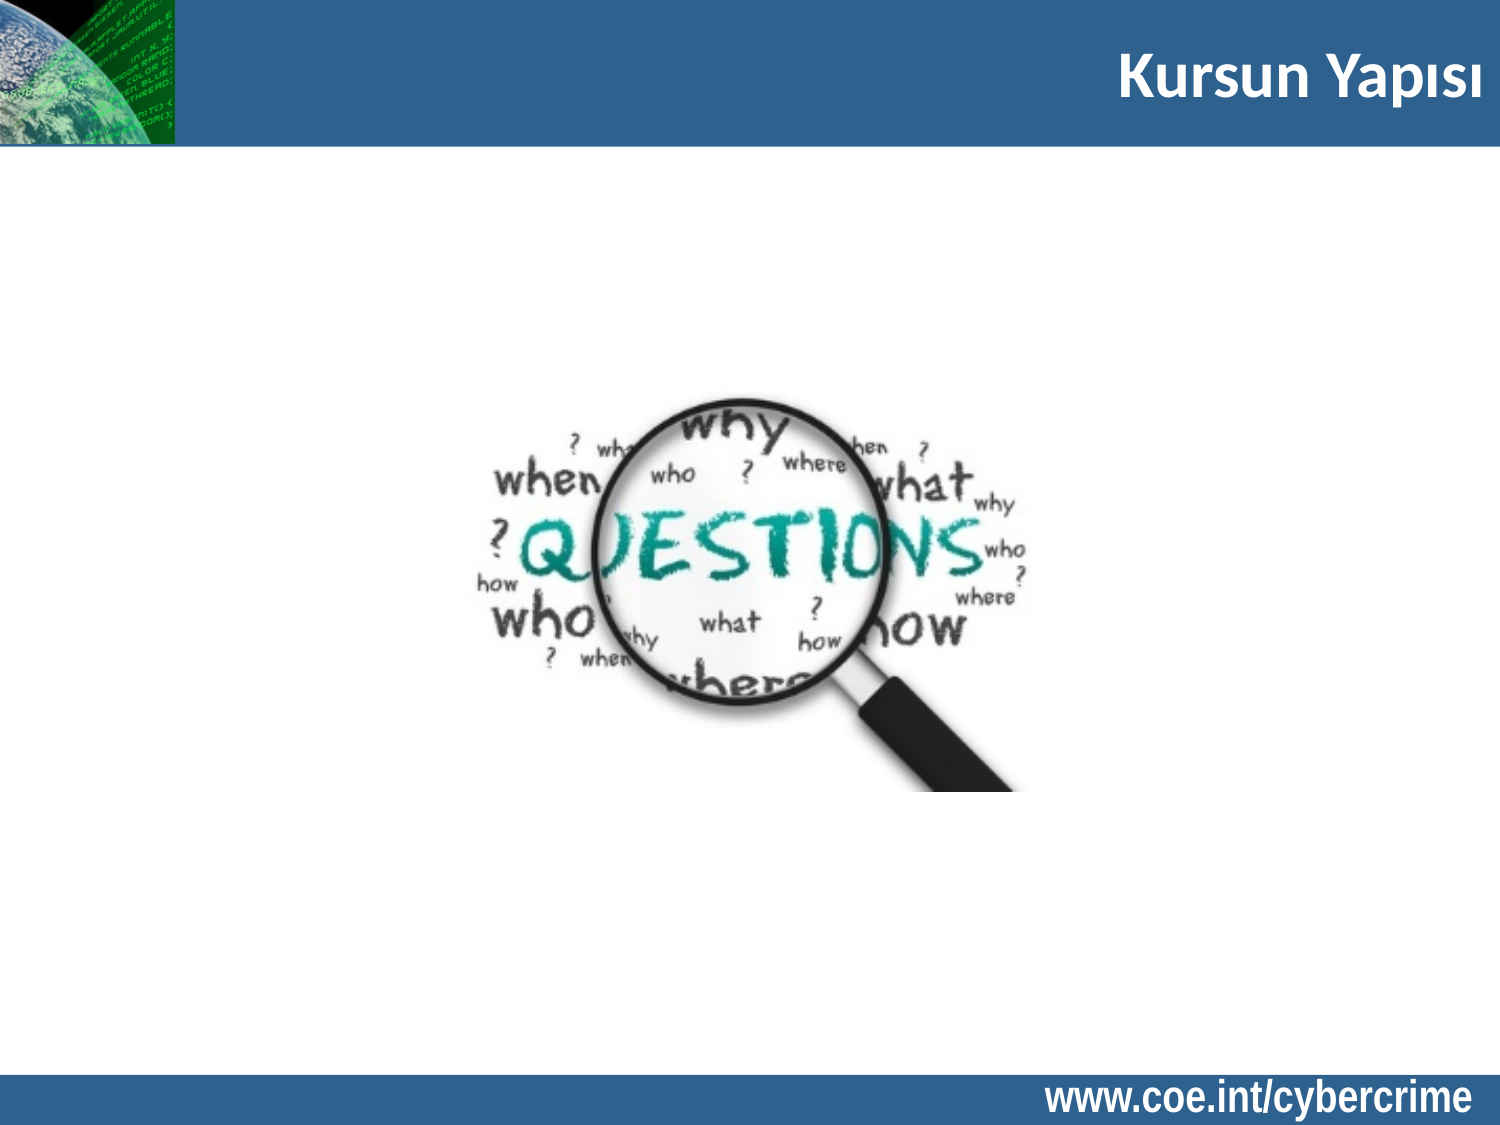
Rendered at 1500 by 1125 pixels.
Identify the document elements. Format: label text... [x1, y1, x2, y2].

text_box [0, 1073, 1030, 1125]
text_box www.coe.int/cybercrime [1030, 1059, 1500, 1125]
text_box Kursun Yapısı [177, 0, 1500, 149]
picture [443, 332, 1057, 793]
picture [0, 0, 175, 144]
